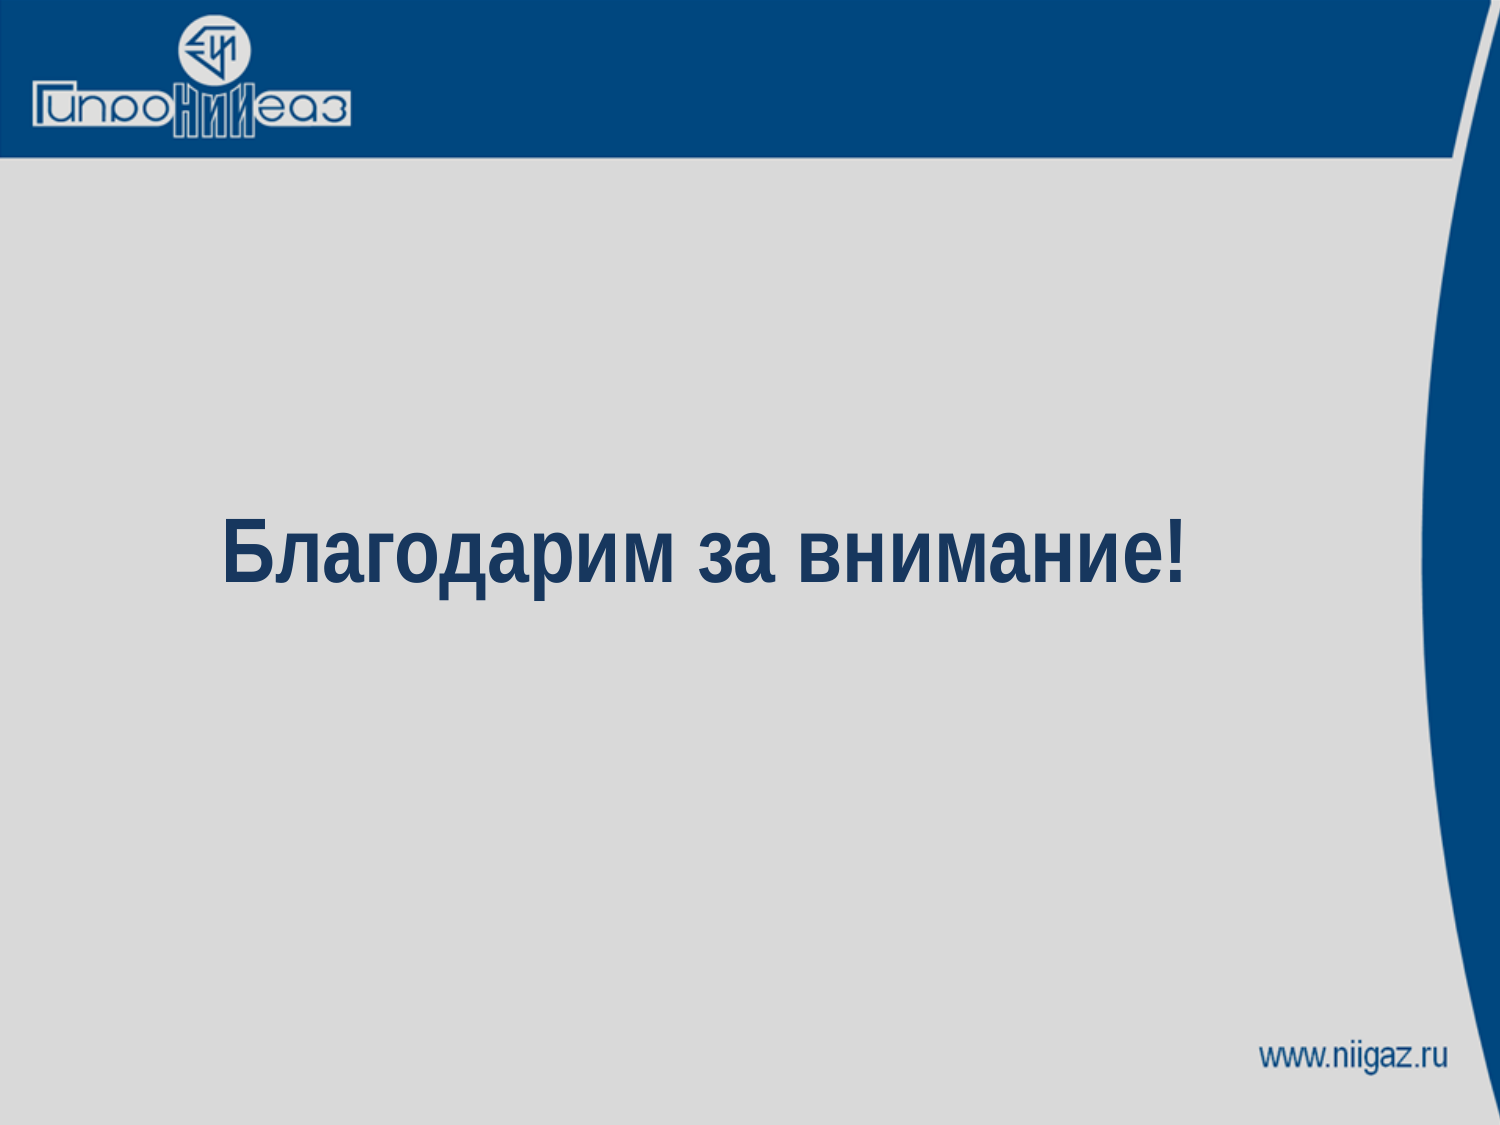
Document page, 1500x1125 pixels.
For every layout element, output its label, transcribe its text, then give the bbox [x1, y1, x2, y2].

picture [0, 0, 1500, 1125]
list Благодарим за внимание! [34, 245, 1398, 989]
